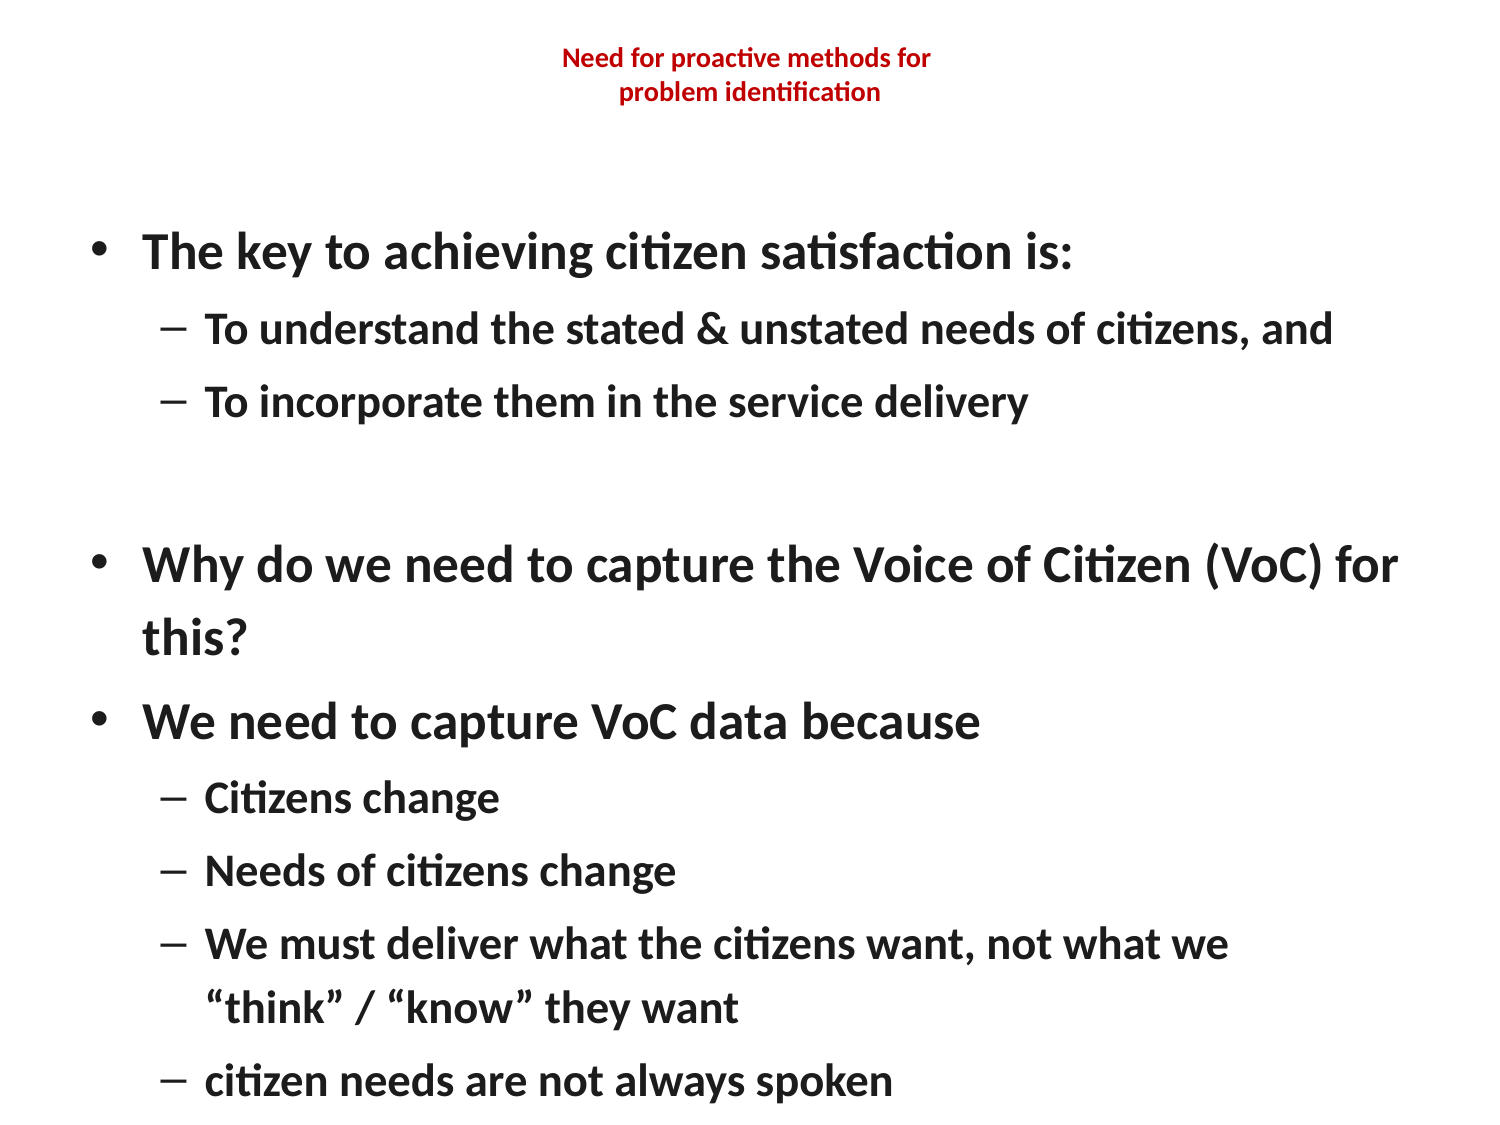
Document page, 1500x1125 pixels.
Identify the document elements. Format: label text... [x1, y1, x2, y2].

list The key to achieving citizen satisfaction is: To understand the stated & unstated needs of citizens, and To incorporate them in the service delivery Why do we need to capture the Voice of Citizen (VoC) for this? We need to capture VoC data because Citizens change Needs of citizens change We must deliver what the citizens want, not what we “think” / “know” they want citizen needs are not always spoken [75, 200, 1425, 1125]
title Need for proactive methods for problem identification [0, 0, 1500, 150]
